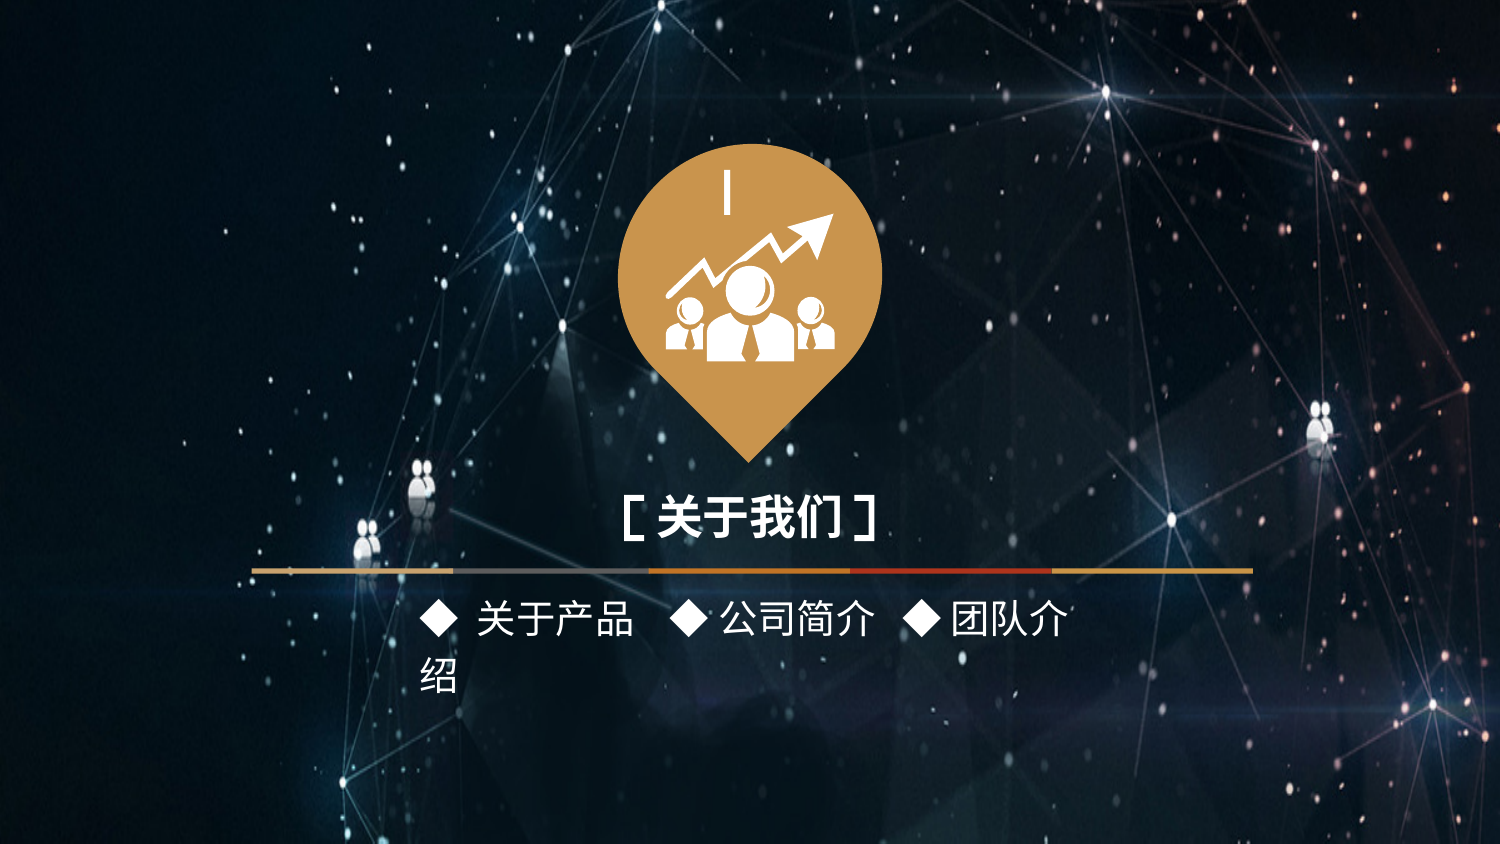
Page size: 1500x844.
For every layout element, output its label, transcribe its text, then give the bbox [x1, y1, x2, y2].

picture [0, 0, 1500, 844]
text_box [616, 482, 884, 554]
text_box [251, 568, 1254, 574]
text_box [616, 144, 884, 408]
text_box ◆ 关于产品 ◆ 公司简介 ◆ 团队介绍 [408, 582, 1092, 704]
